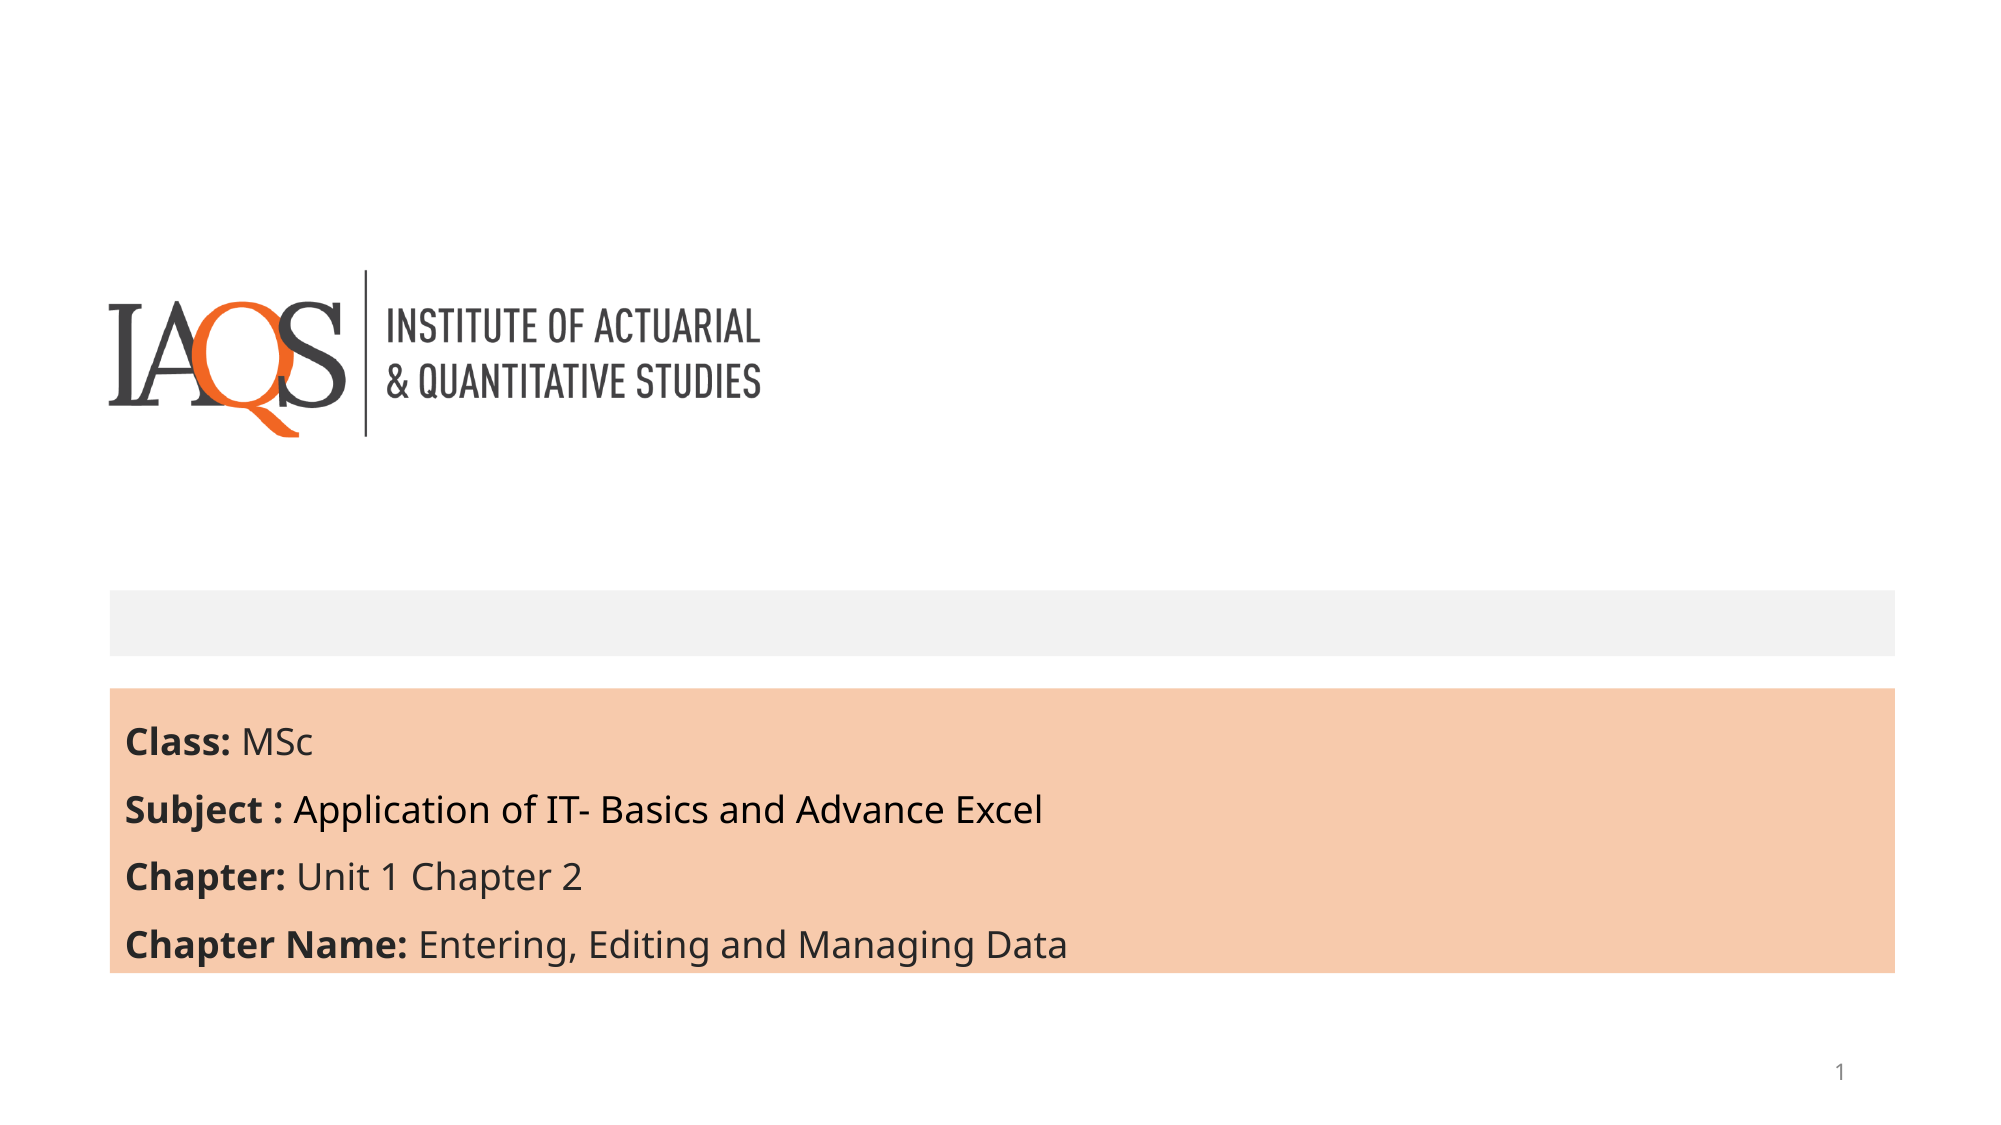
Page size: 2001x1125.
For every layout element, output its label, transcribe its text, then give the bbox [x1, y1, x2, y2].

slide_number ‹#› [1412, 1042, 1863, 1103]
text_box Class: MSc Subject : Application of IT- Basics and Advance Excel Chapter: Unit 1 Chapter 2 Chapter Name: Entering, Editing and Managing Data [109, 688, 1895, 974]
picture [67, 261, 801, 447]
text_box [109, 590, 1895, 657]
